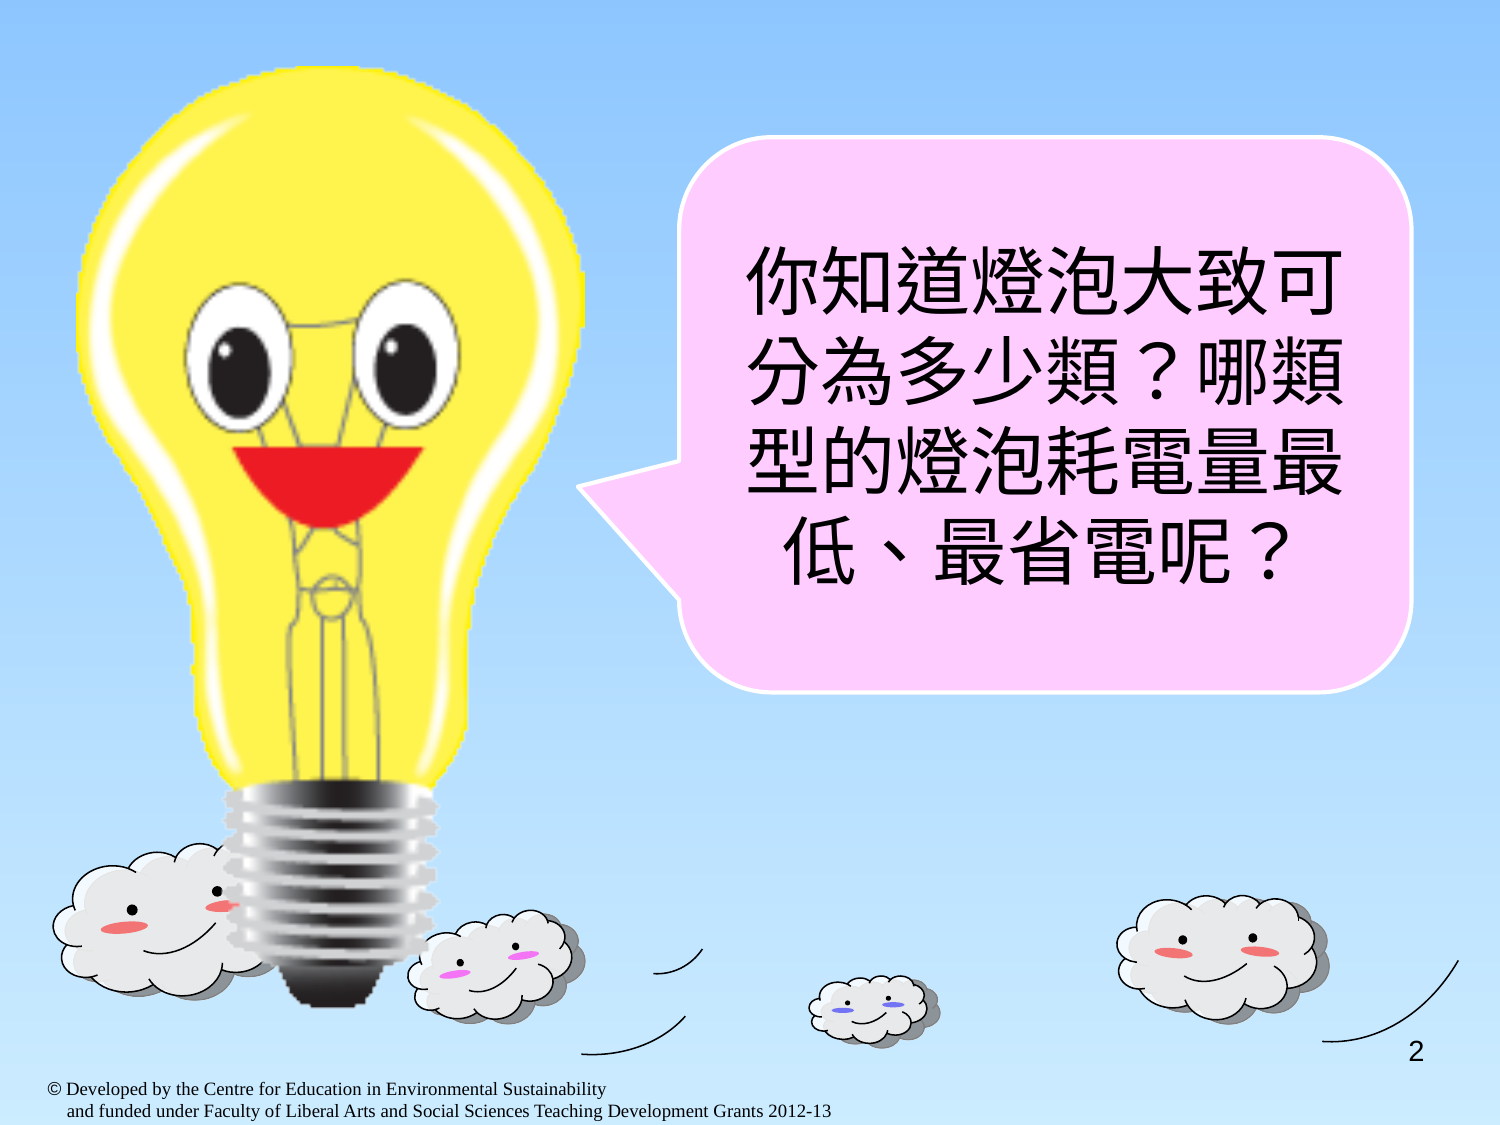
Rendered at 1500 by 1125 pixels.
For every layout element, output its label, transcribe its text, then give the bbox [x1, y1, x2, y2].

text_box 你知道燈泡大致可分為多少類？哪類型的燈泡耗電量最低、最省電呢？ [588, 135, 1414, 695]
slide_number 2 [1143, 1024, 1440, 1103]
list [76, 66, 585, 1013]
text_box © Developed by the Centre for Education in Environmental Sustainability and funded under Faculty of Liberal Arts and Social Sciences Teaching Development Grants 2012-13 [33, 1069, 852, 1125]
